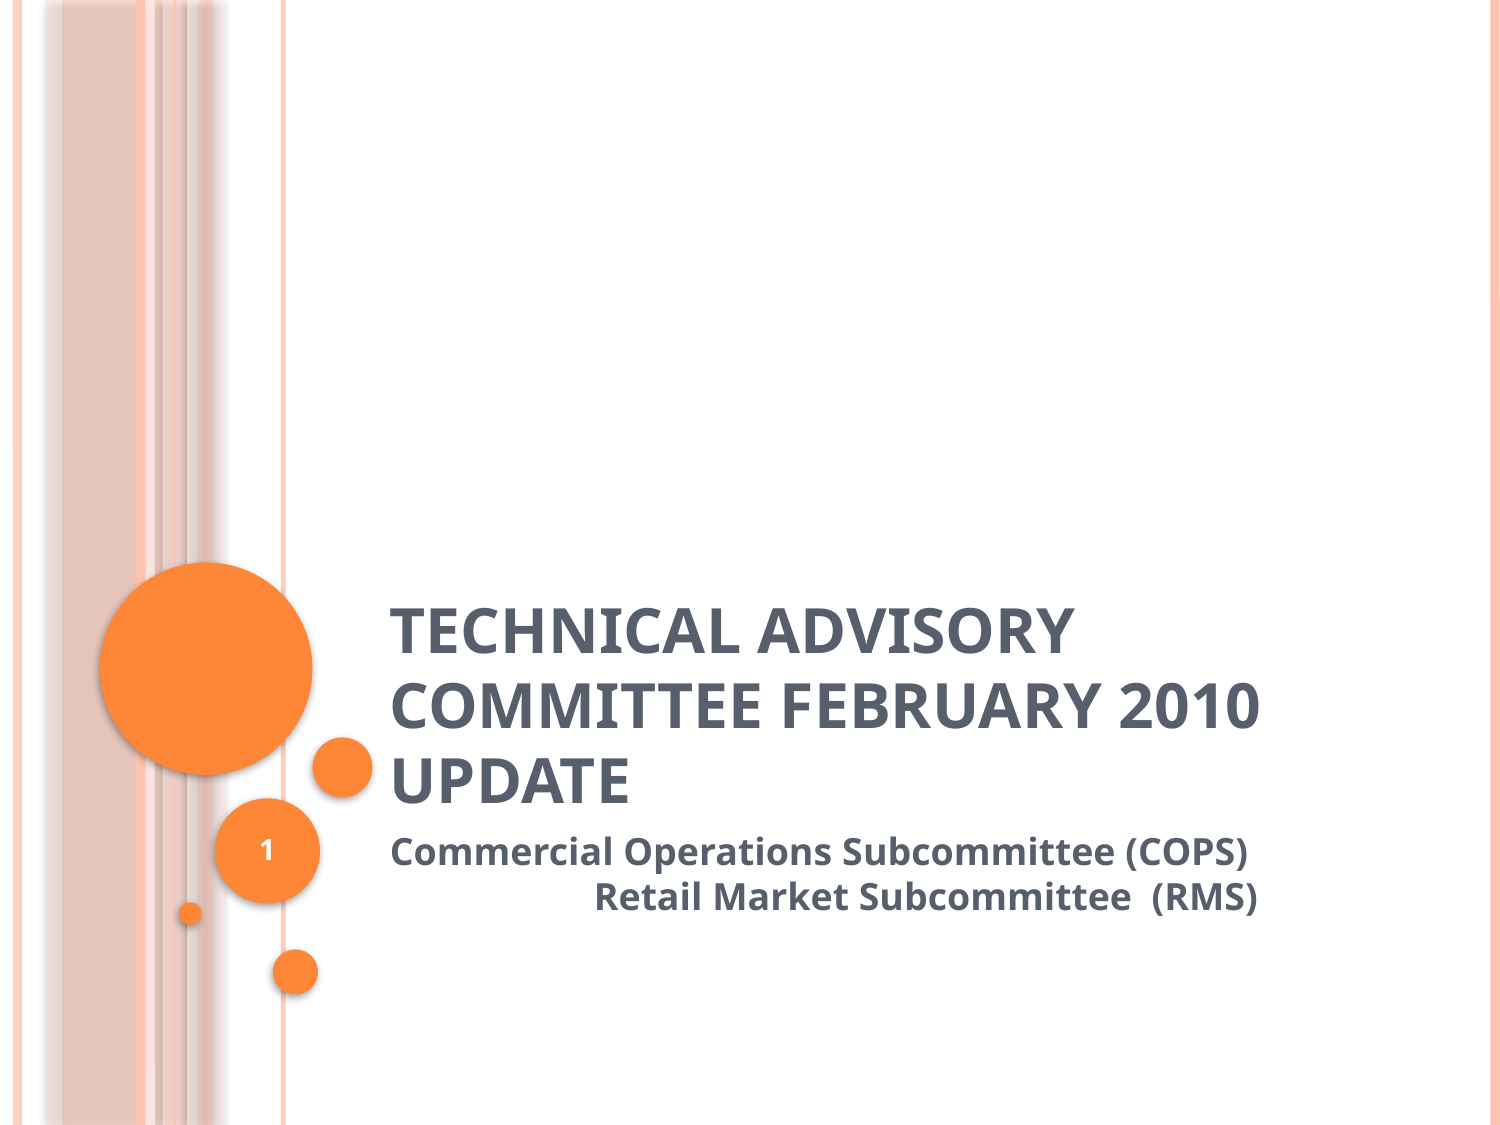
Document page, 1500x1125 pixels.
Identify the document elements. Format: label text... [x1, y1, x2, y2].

slide_number 1 [217, 808, 318, 894]
subtitle Commercial Operations Subcommittee (COPS) Retail Market Subcommittee (RMS) [375, 820, 1388, 1046]
title Technical Advisory Committee February 2010 Update [375, 512, 1475, 824]
